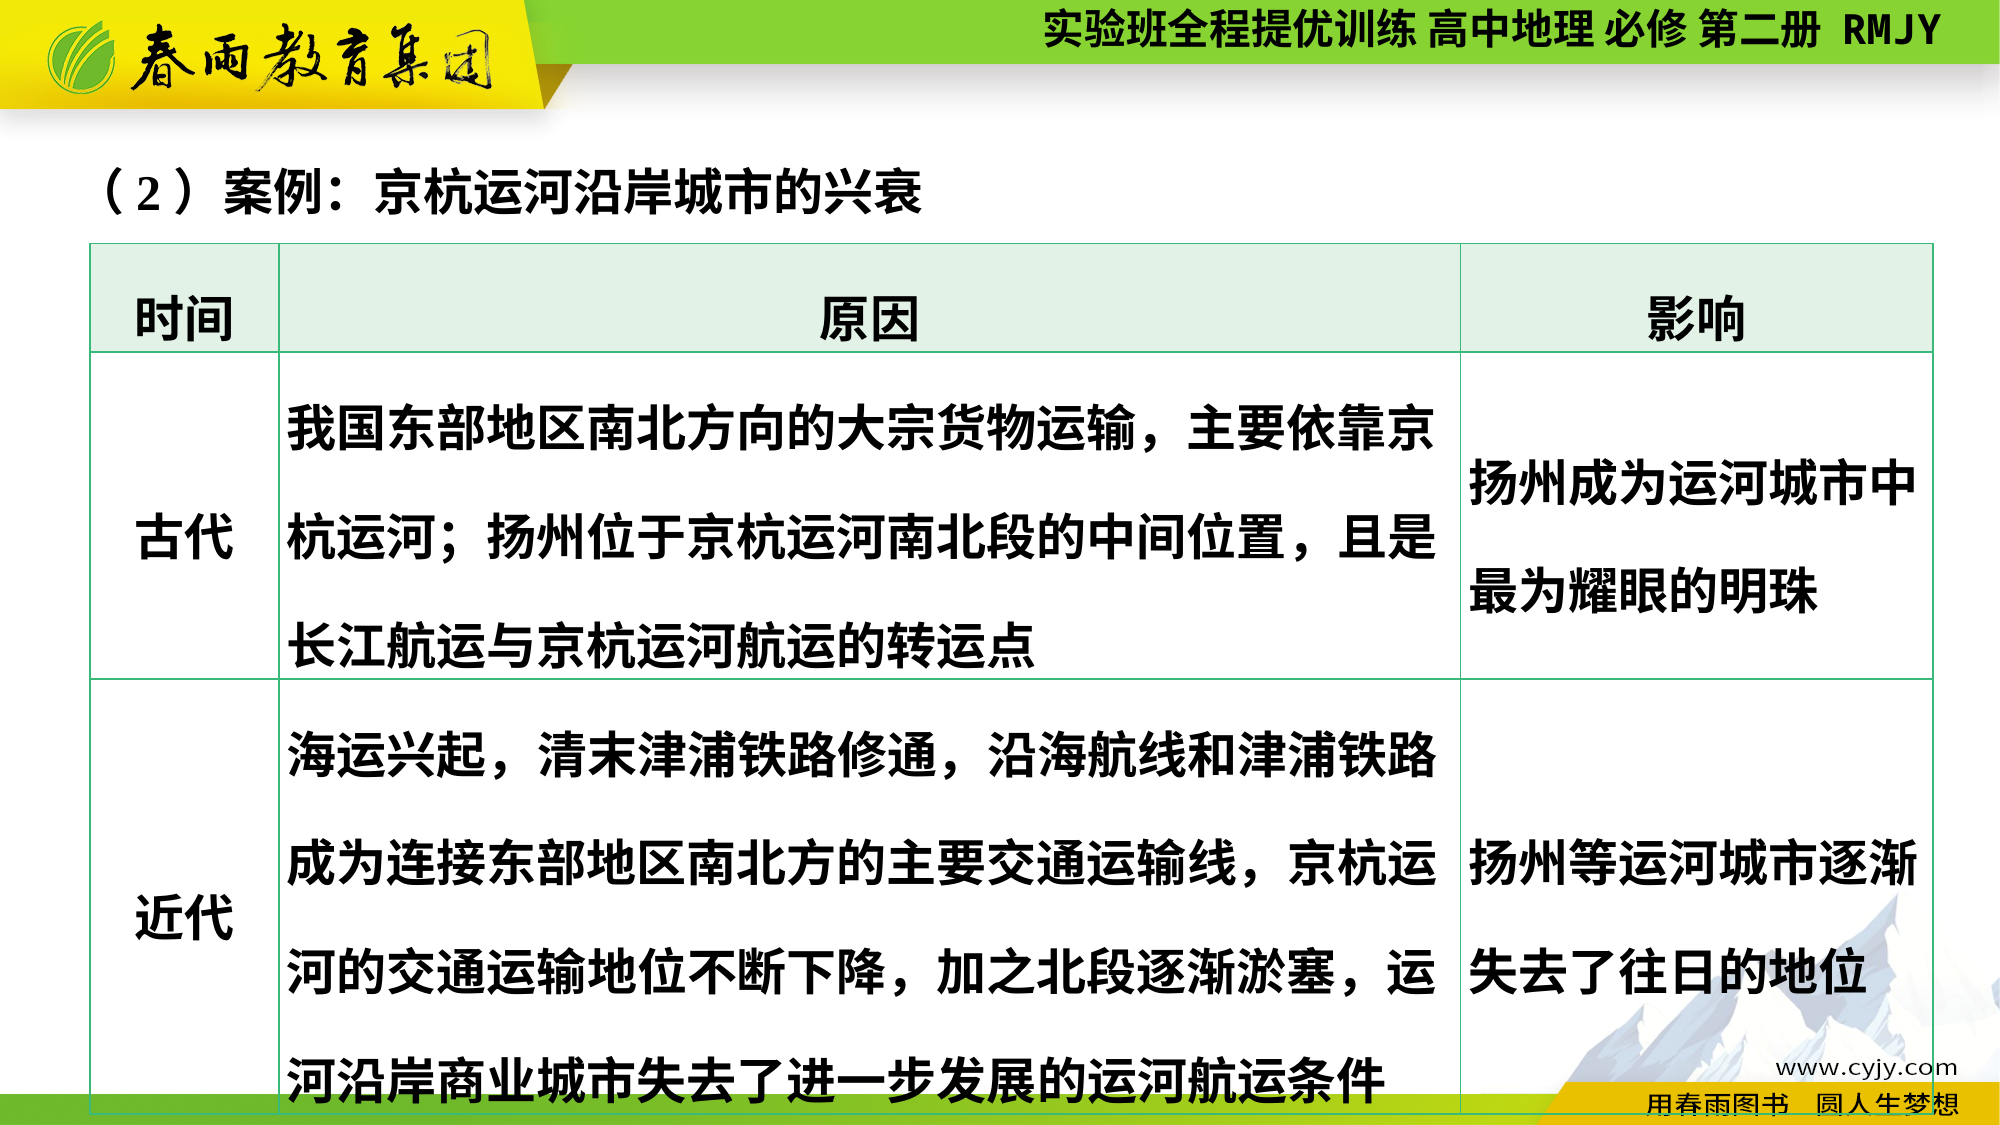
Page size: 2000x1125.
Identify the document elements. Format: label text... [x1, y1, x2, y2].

table_cell 扬州等运河城市逐渐失去了往日的地位 [1461, 680, 1932, 1113]
table_header 时间 [91, 244, 278, 351]
table_cell 古代 [91, 353, 278, 678]
table_cell 扬州成为运河城市中最为耀眼的明珠 [1461, 353, 1932, 678]
table_cell 我国东部地区南北方向的大宗货物运输，主要依靠京杭运河；扬州位于京杭运河南北段的中间位置，且是长江航运与京杭运河航运的转运点 [280, 353, 1460, 678]
table_header 影响 [1461, 244, 1932, 351]
table_cell 海运兴起，清末津浦铁路修通，沿海航线和津浦铁路成为连接东部地区南北方的主要交通运输线，京杭运河的交通运输地位不断下降，加之北段逐渐淤塞，运河沿岸商业城市失去了进一步发展的运河航运条件 [280, 680, 1460, 1113]
table_cell 近代 [91, 680, 278, 1113]
picture [0, 0, 2000, 1125]
table_header 原因 [280, 244, 1460, 351]
list （2）案例：京杭运河沿岸城市的兴衰 [59, 122, 1944, 217]
